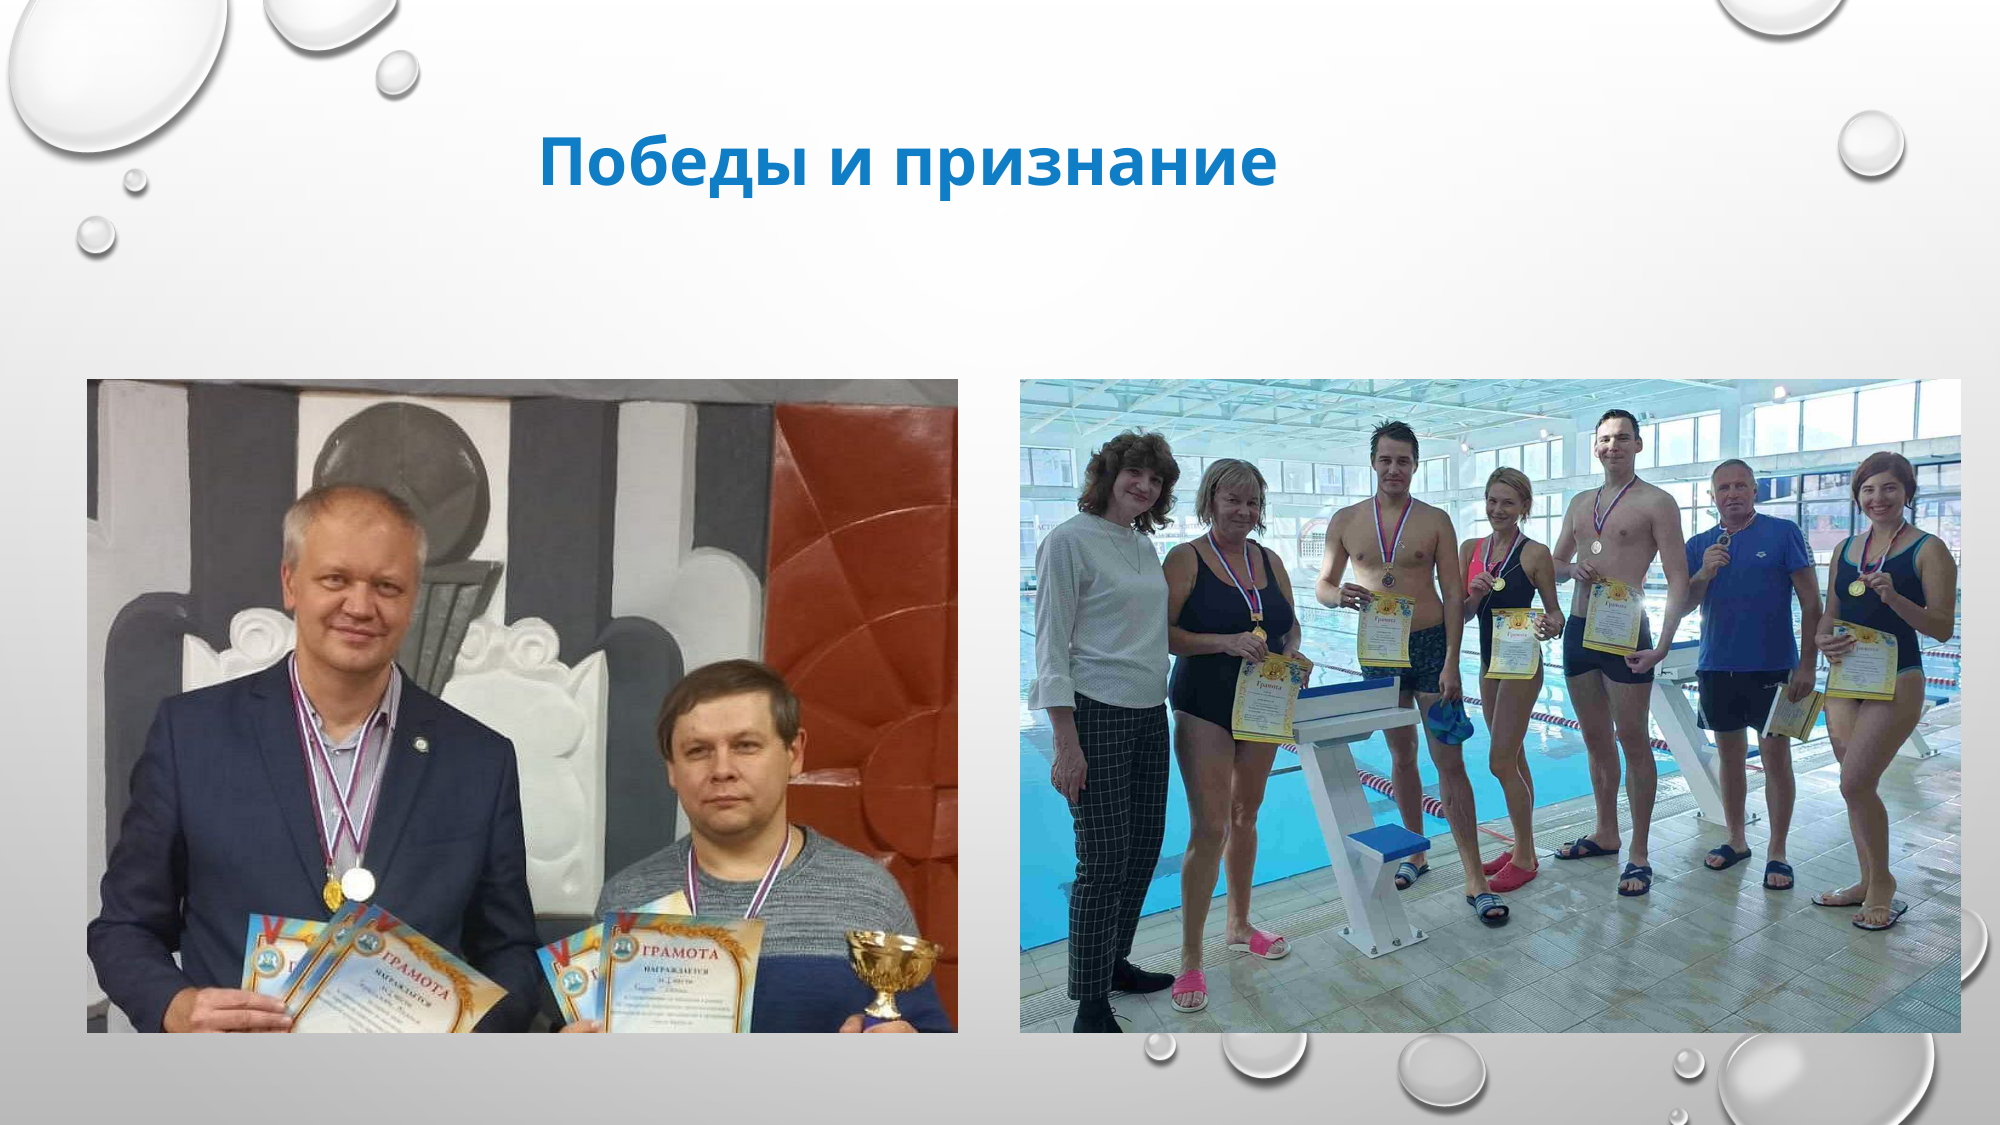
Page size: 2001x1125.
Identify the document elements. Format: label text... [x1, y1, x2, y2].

picture [0, 0, 2000, 1125]
text_box Победы и признание [522, 111, 1465, 286]
